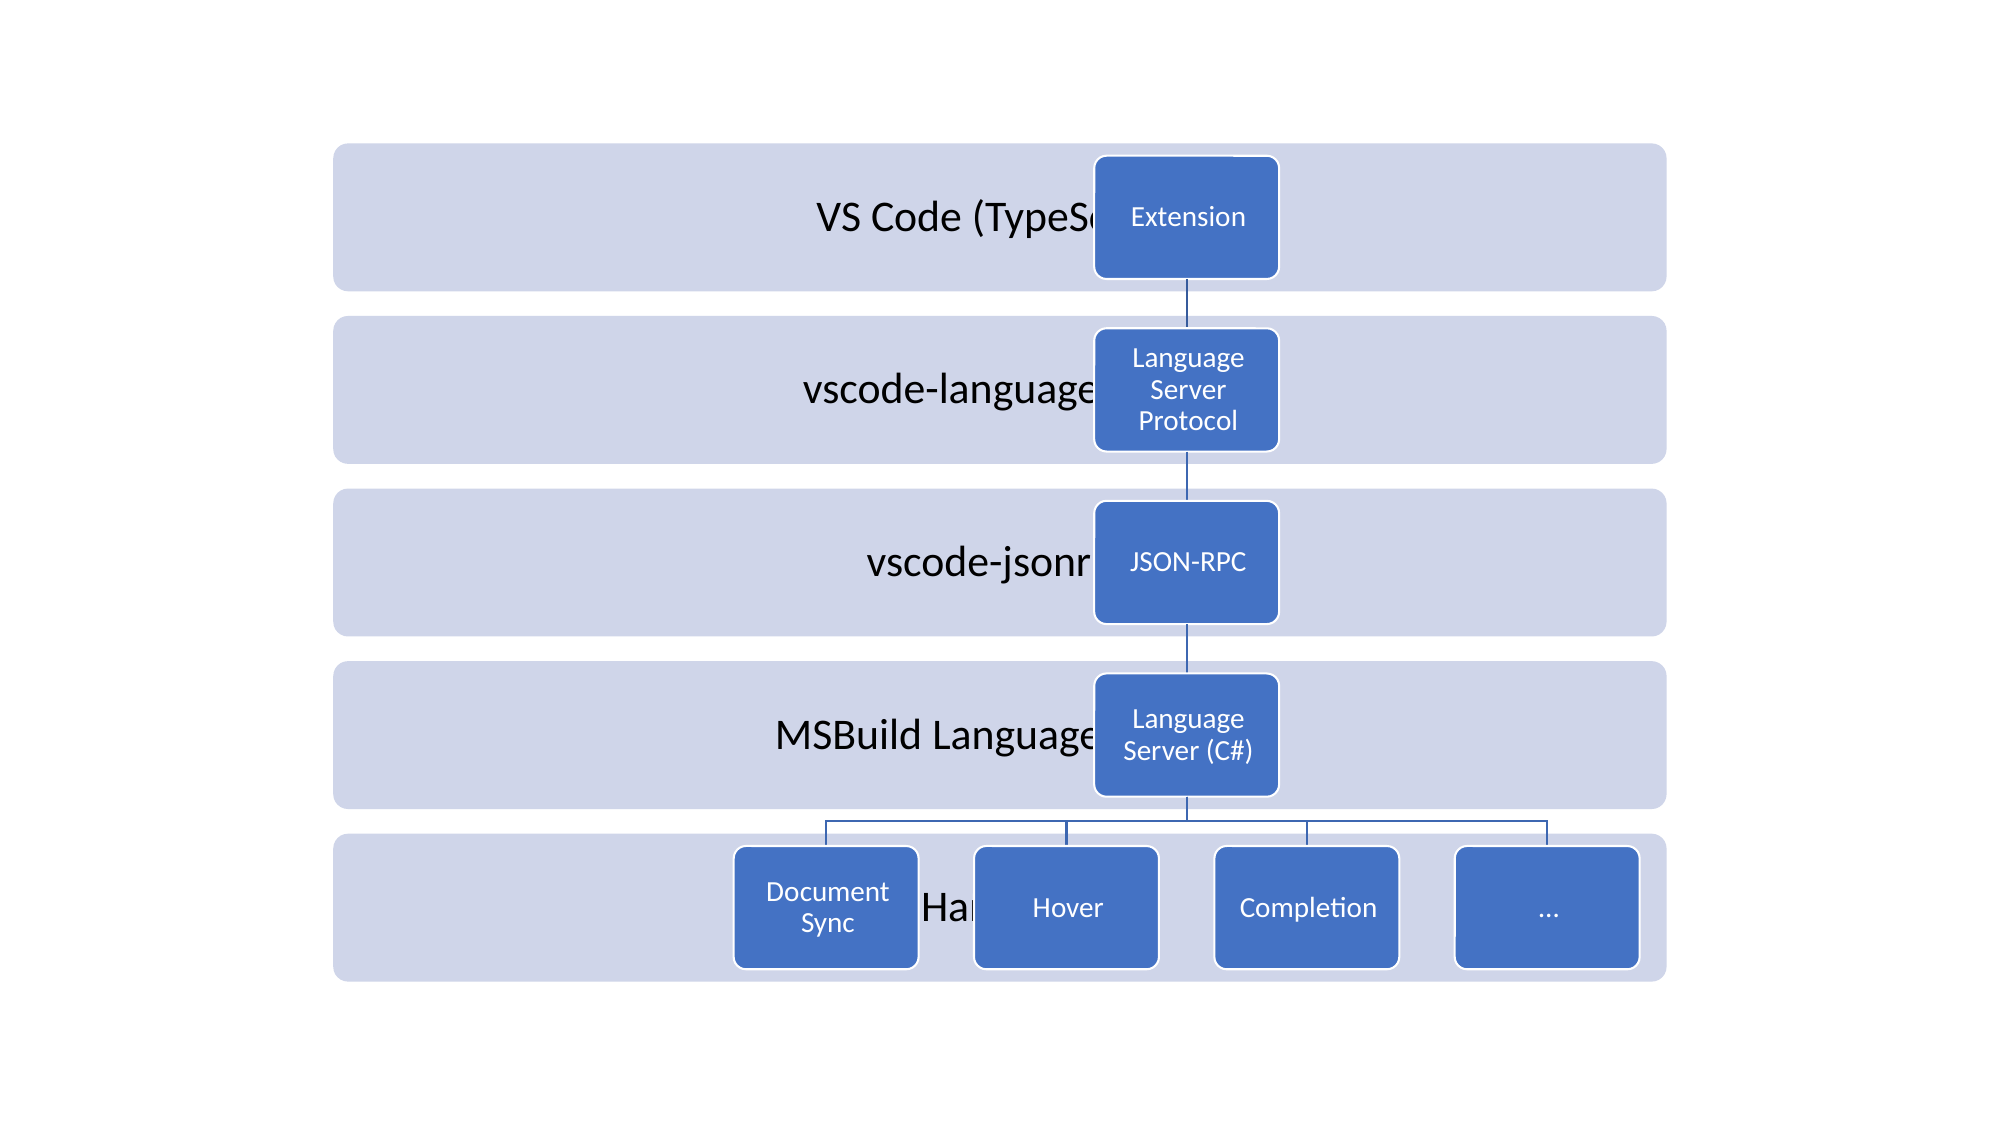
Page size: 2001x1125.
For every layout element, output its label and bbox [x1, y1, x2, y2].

text_box [333, 117, 1667, 1007]
